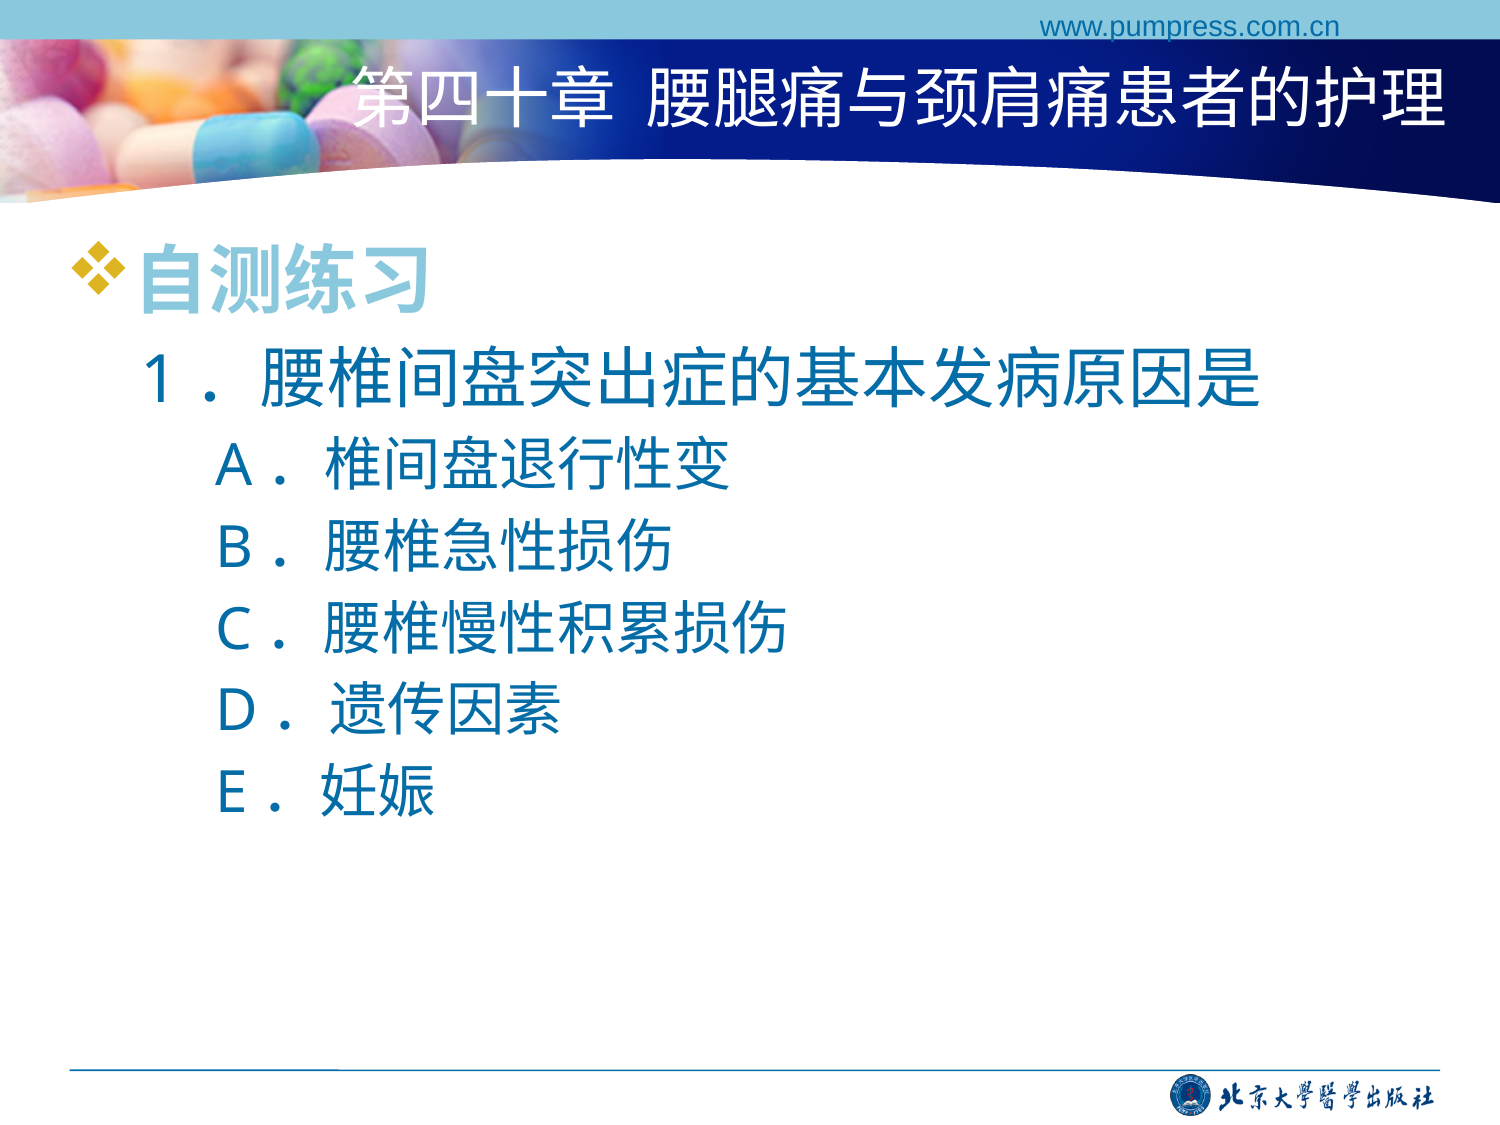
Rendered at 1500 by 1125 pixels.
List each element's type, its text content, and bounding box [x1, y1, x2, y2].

list 自测练习 1．腰椎间盘突出症的基本发病原因是 A．椎间盘退行性变 B．腰椎急性损伤 C．腰椎慢性积累损伤 D．遗传因素 E．妊娠 [49, 224, 1463, 1026]
title 第四十章 腰腿痛与颈肩痛患者的护理 [137, 49, 1463, 143]
slide_number www.pumpress.com.cn [1025, 0, 1463, 38]
picture [1170, 1074, 1436, 1118]
picture [0, 40, 1500, 203]
